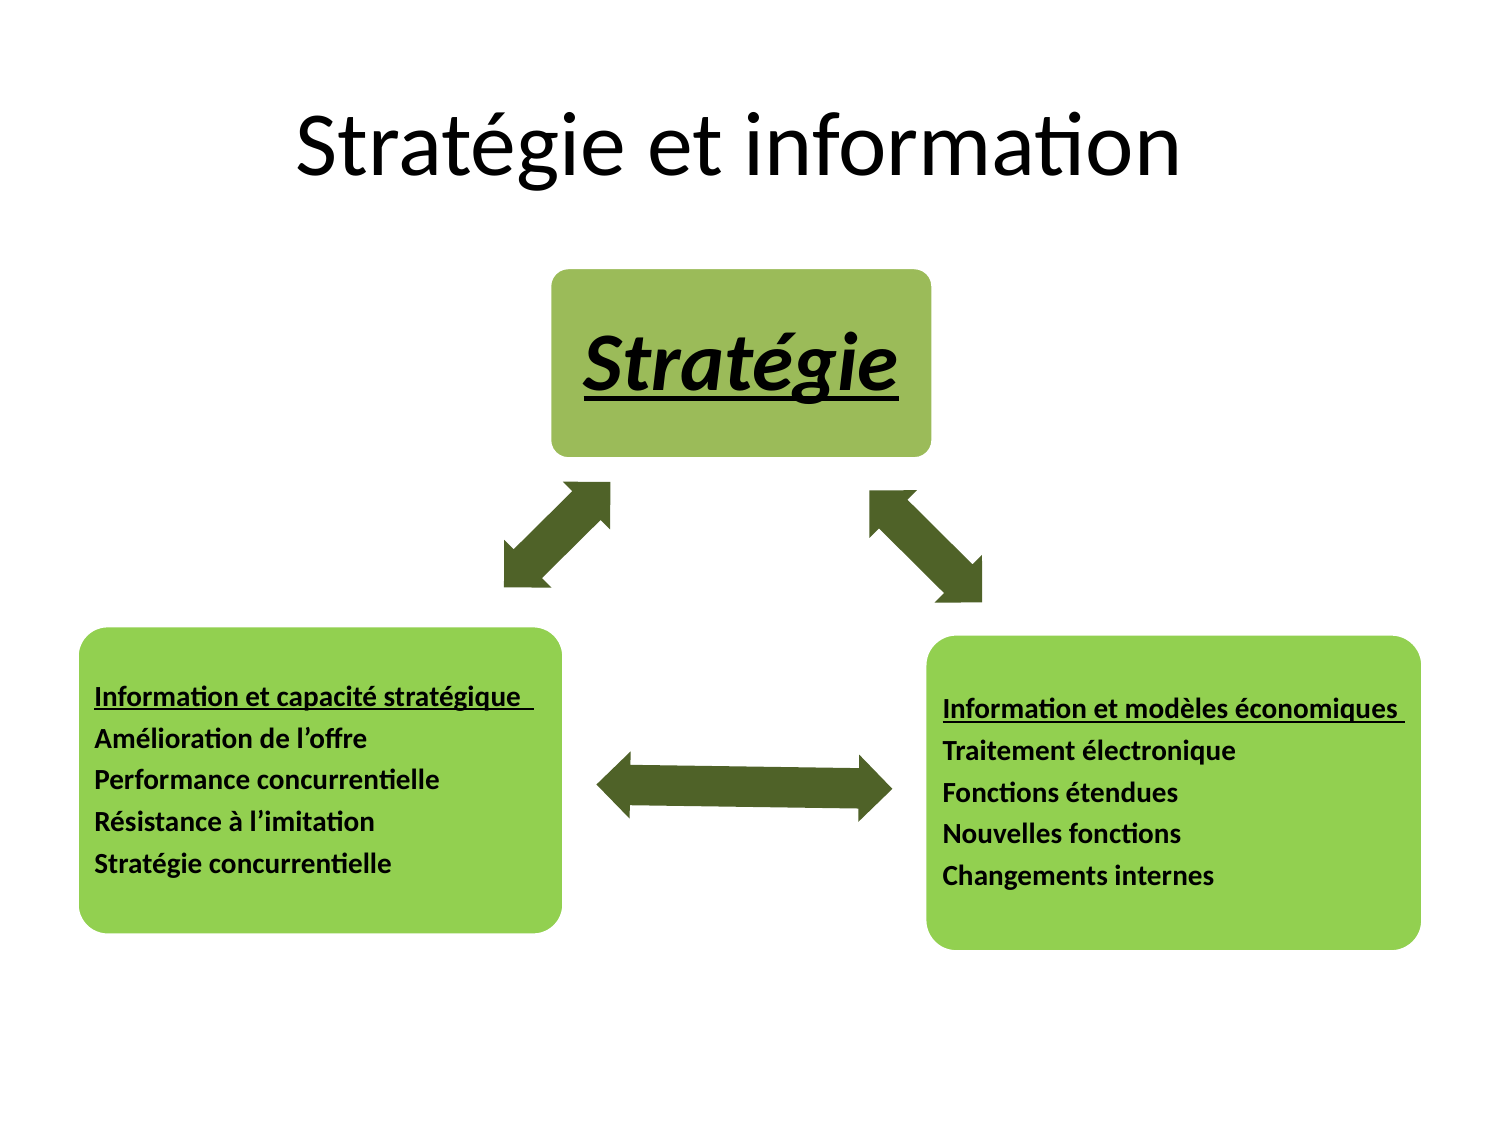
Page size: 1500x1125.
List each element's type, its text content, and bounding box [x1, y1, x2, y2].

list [74, 262, 1426, 1006]
title Stratégie et information [75, 45, 1425, 233]
